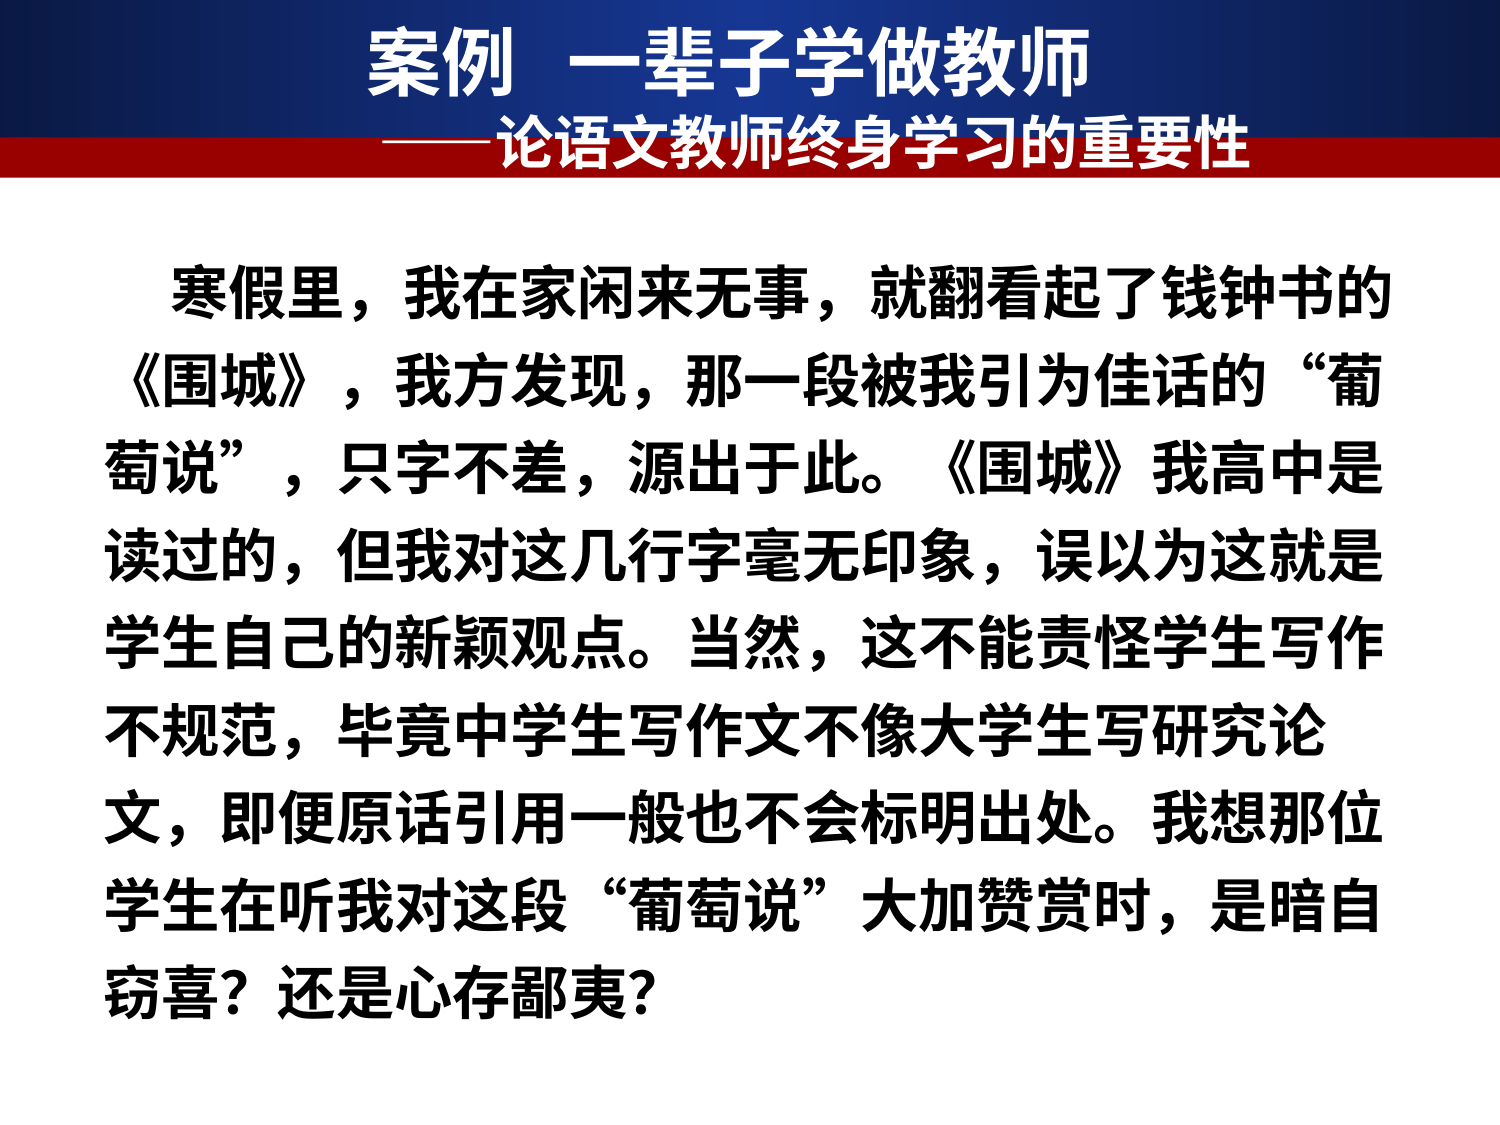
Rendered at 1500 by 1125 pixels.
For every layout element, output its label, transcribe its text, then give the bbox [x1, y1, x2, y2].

text_box 寒假里，我在家闲来无事，就翻看起了钱钟书的《围城》，我方发现，那一段被我引为佳话的“葡萄说”，只字不差，源出于此。《围城》我高中是读过的，但我对这几行字毫无印象，误以为这就是学生自己的新颖观点。当然，这不能责怪学生写作不规范，毕竟中学生写作文不像大学生写研究论文，即便原话引用一般也不会标明出处。我想那位学生在听我对这段“葡萄说”大加赞赏时，是暗自窃喜？还是心存鄙夷？ [88, 231, 1412, 1034]
title 案例 一辈子学做教师 ——论语文教师终身学习的重要性 [0, 0, 1459, 192]
